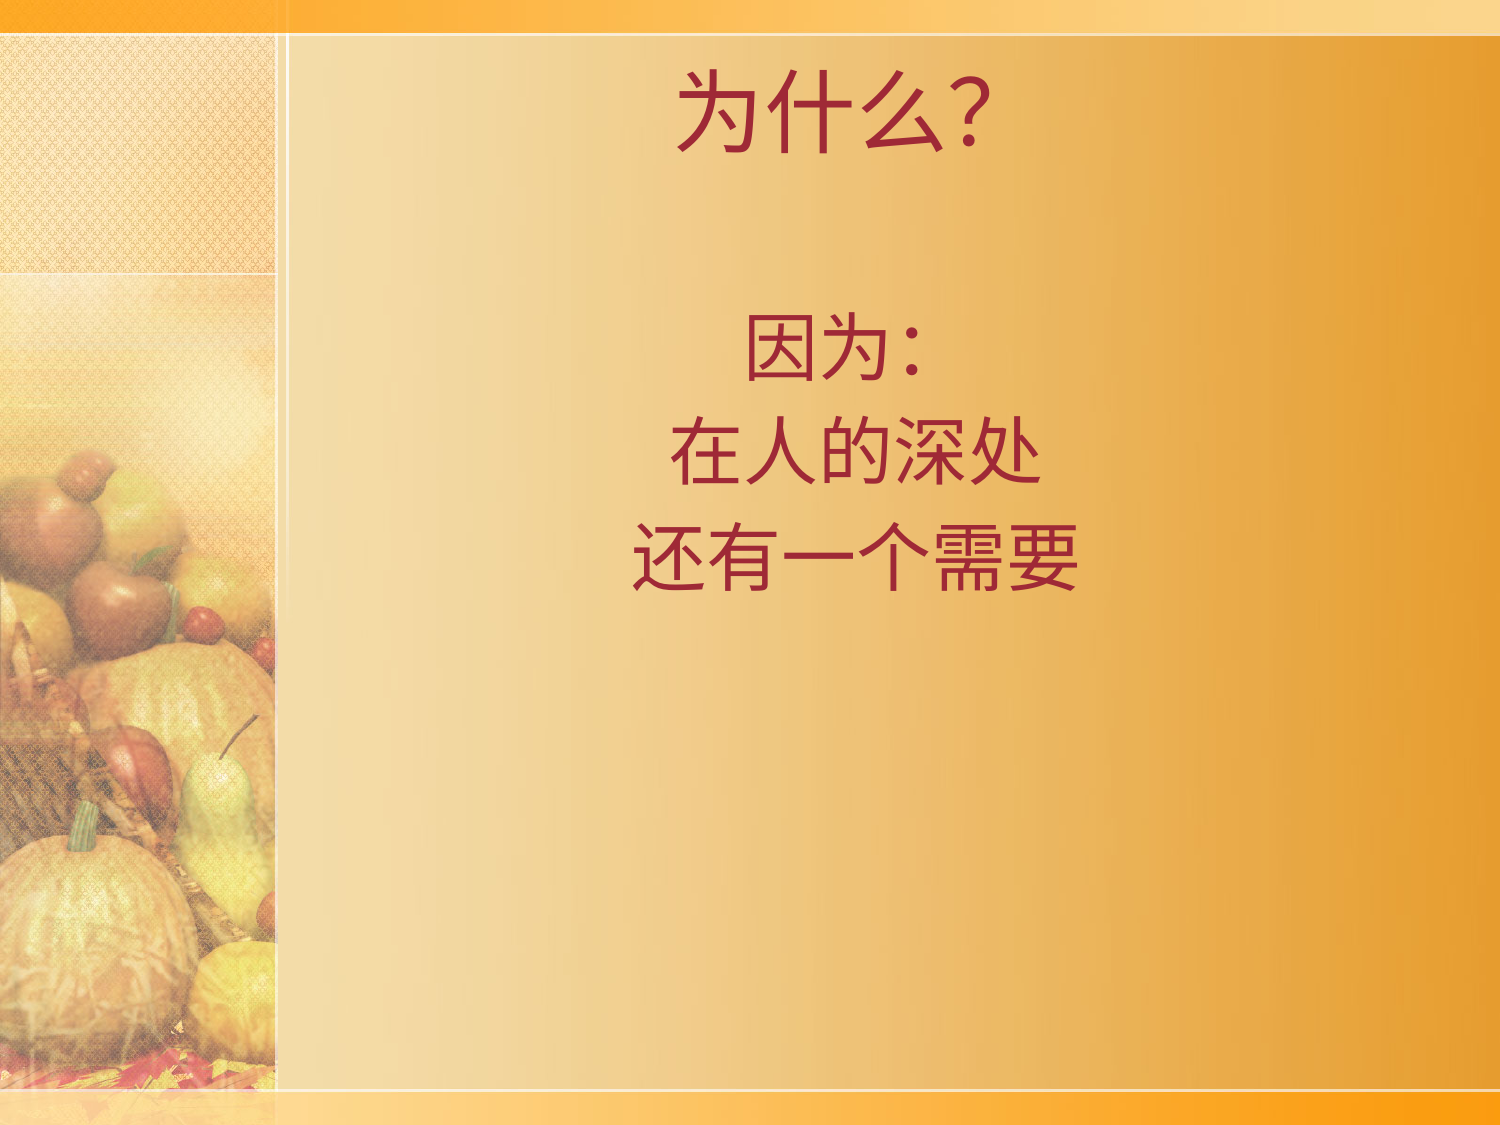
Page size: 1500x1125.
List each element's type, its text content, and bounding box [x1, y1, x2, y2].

picture [0, 0, 1500, 1125]
title 为什么？ [287, 45, 1425, 175]
list 因为： 在人的深处 还有一个需要 [287, 187, 1425, 1005]
